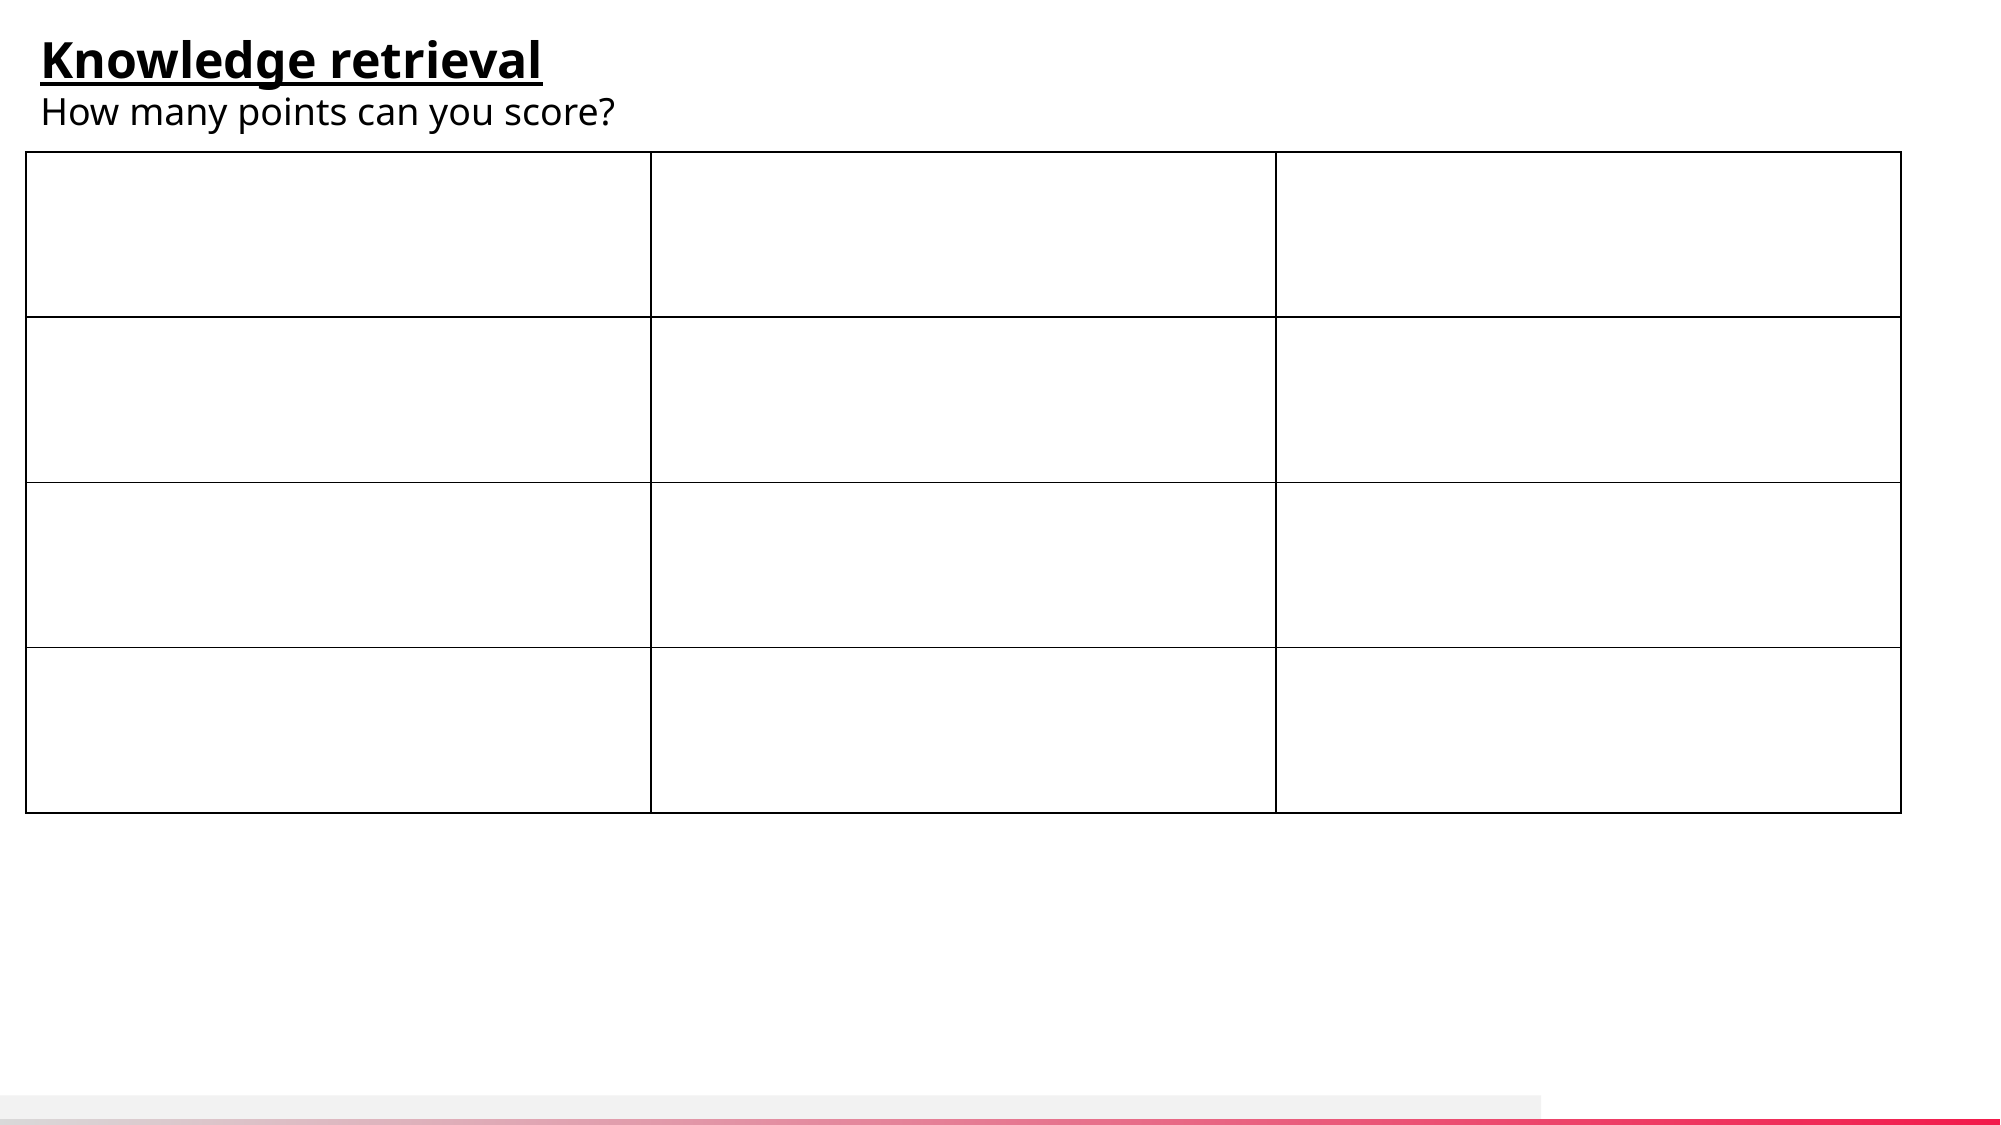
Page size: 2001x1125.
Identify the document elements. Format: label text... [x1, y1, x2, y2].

table_cell [27, 648, 650, 812]
table_cell [27, 483, 650, 647]
table_header [27, 153, 650, 316]
table_header [652, 153, 1275, 316]
table_cell [1277, 318, 1900, 482]
table_cell [652, 648, 1275, 812]
table_cell [652, 483, 1275, 647]
table_header [1277, 153, 1900, 316]
table_cell [1277, 648, 1900, 812]
table_cell [27, 318, 650, 482]
text_box Knowledge retrieval How many points can you score? [25, 21, 1095, 141]
table_cell [652, 318, 1275, 482]
table_cell [1277, 483, 1900, 647]
